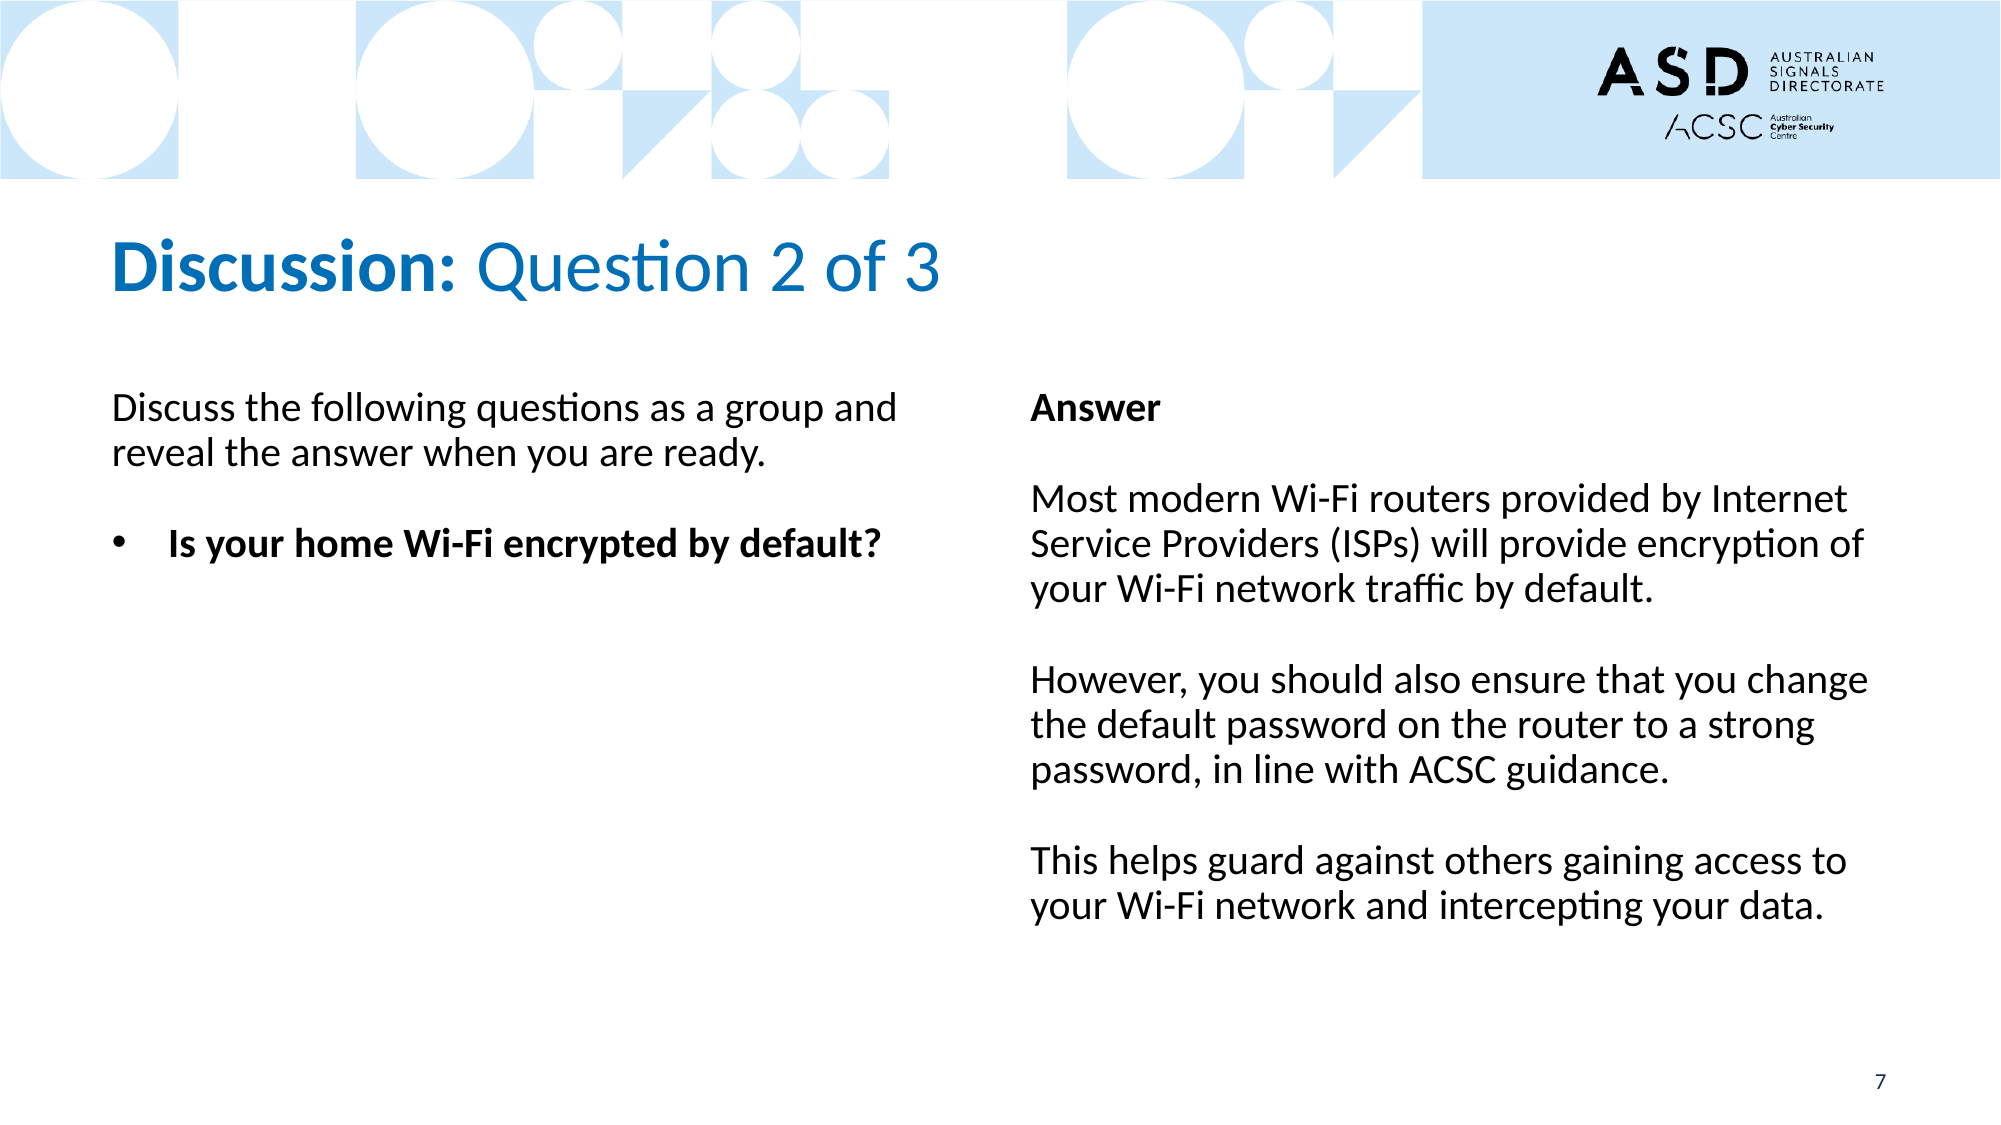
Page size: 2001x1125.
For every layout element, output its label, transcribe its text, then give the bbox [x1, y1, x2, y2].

list Answer Most modern Wi-Fi routers provided by Internet Service Providers (ISPs) will provide encryption of your Wi-Fi network traffic by default. However, you should also ensure that you change the default password on the router to a strong password, in line with ACSC guidance. This helps guard against others gaining access to your Wi-Fi network and intercepting your data. [1015, 378, 1902, 1007]
slide_number 7 [1799, 1050, 1902, 1111]
picture [0, 0, 2001, 179]
title Discussion: Question 2 of 3 [96, 207, 1902, 328]
list Discuss the following questions as a group and reveal the answer when you are ready. Is your home Wi-Fi encrypted by default? [96, 378, 983, 1007]
